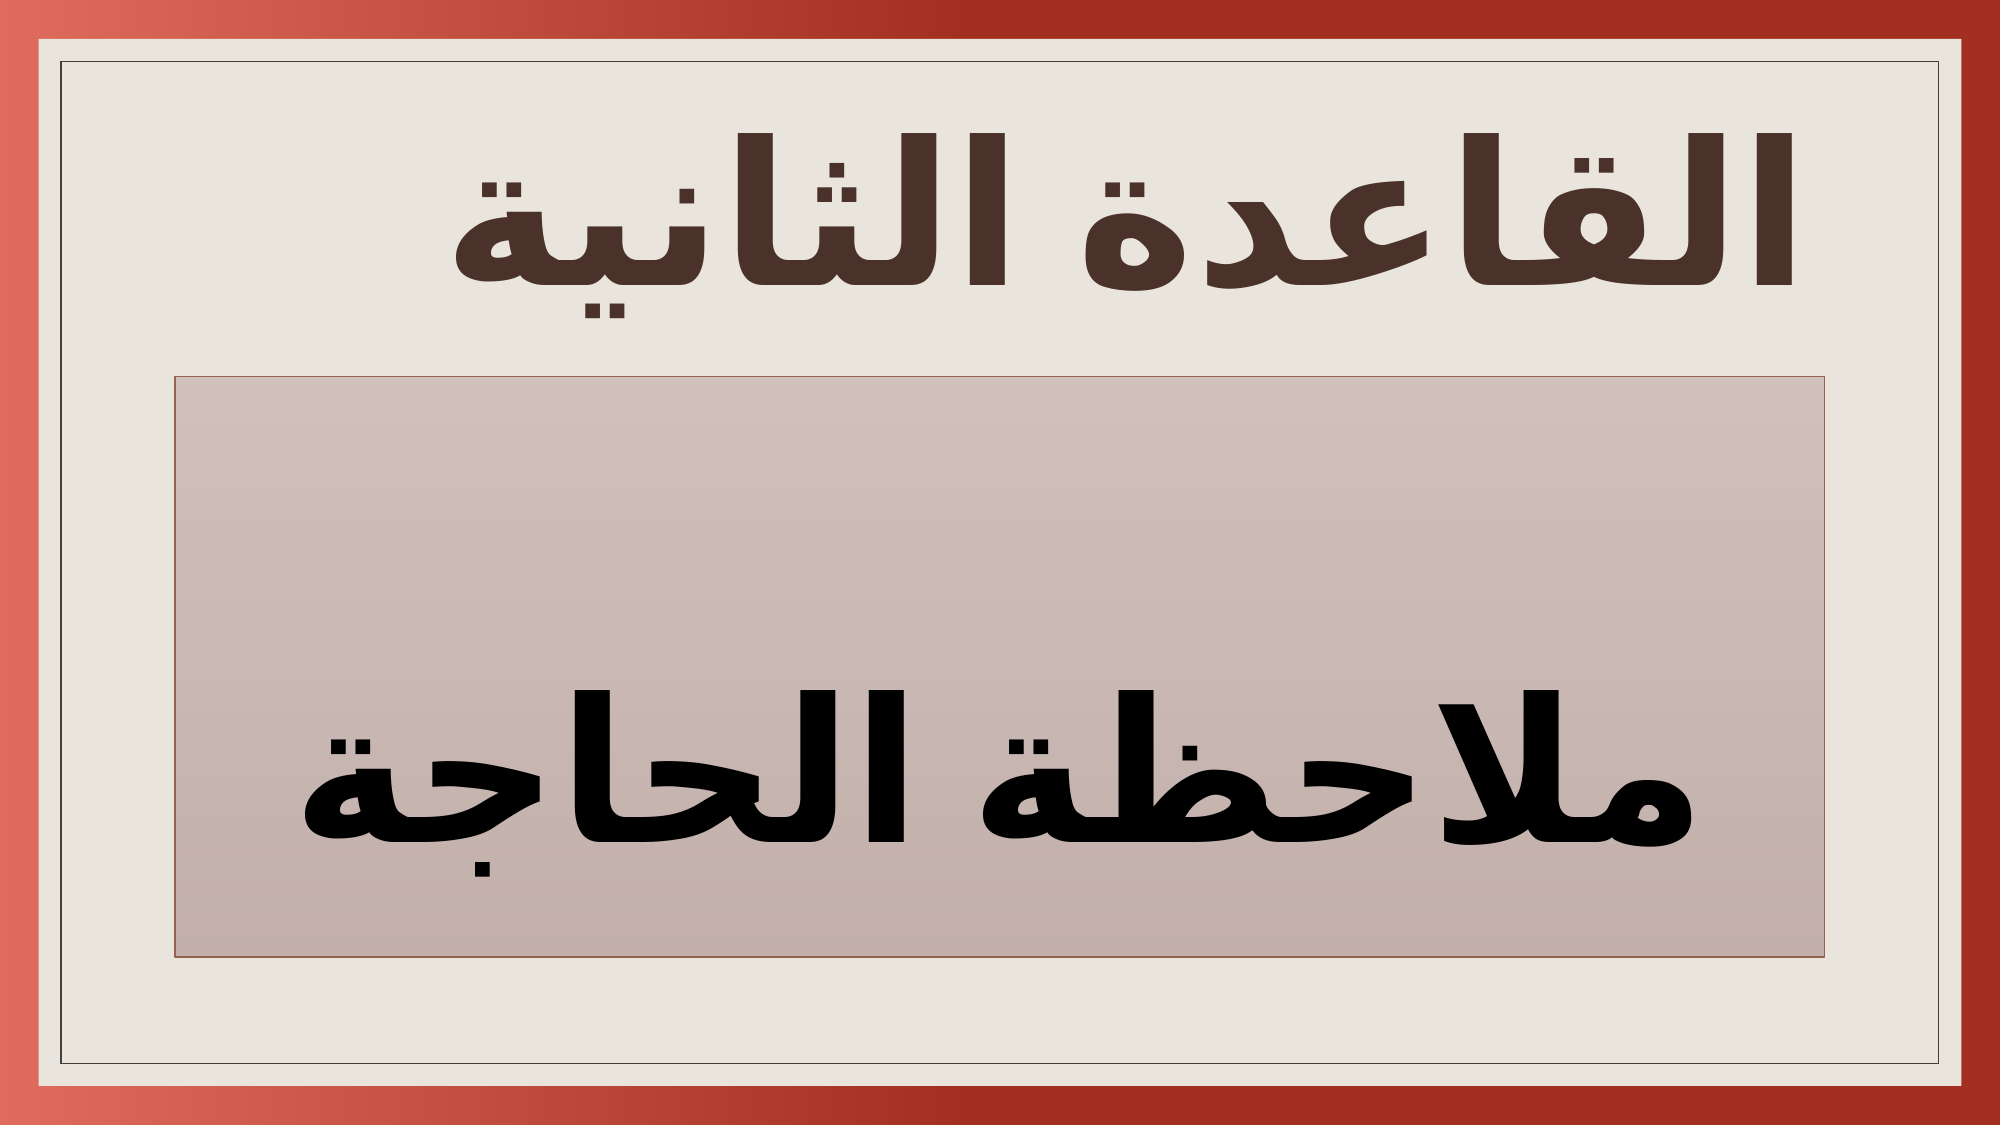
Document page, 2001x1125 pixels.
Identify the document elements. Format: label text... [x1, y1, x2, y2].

title القاعدة الثانية [174, 92, 1825, 349]
list ملاحظة الحاجة [174, 376, 1825, 958]
